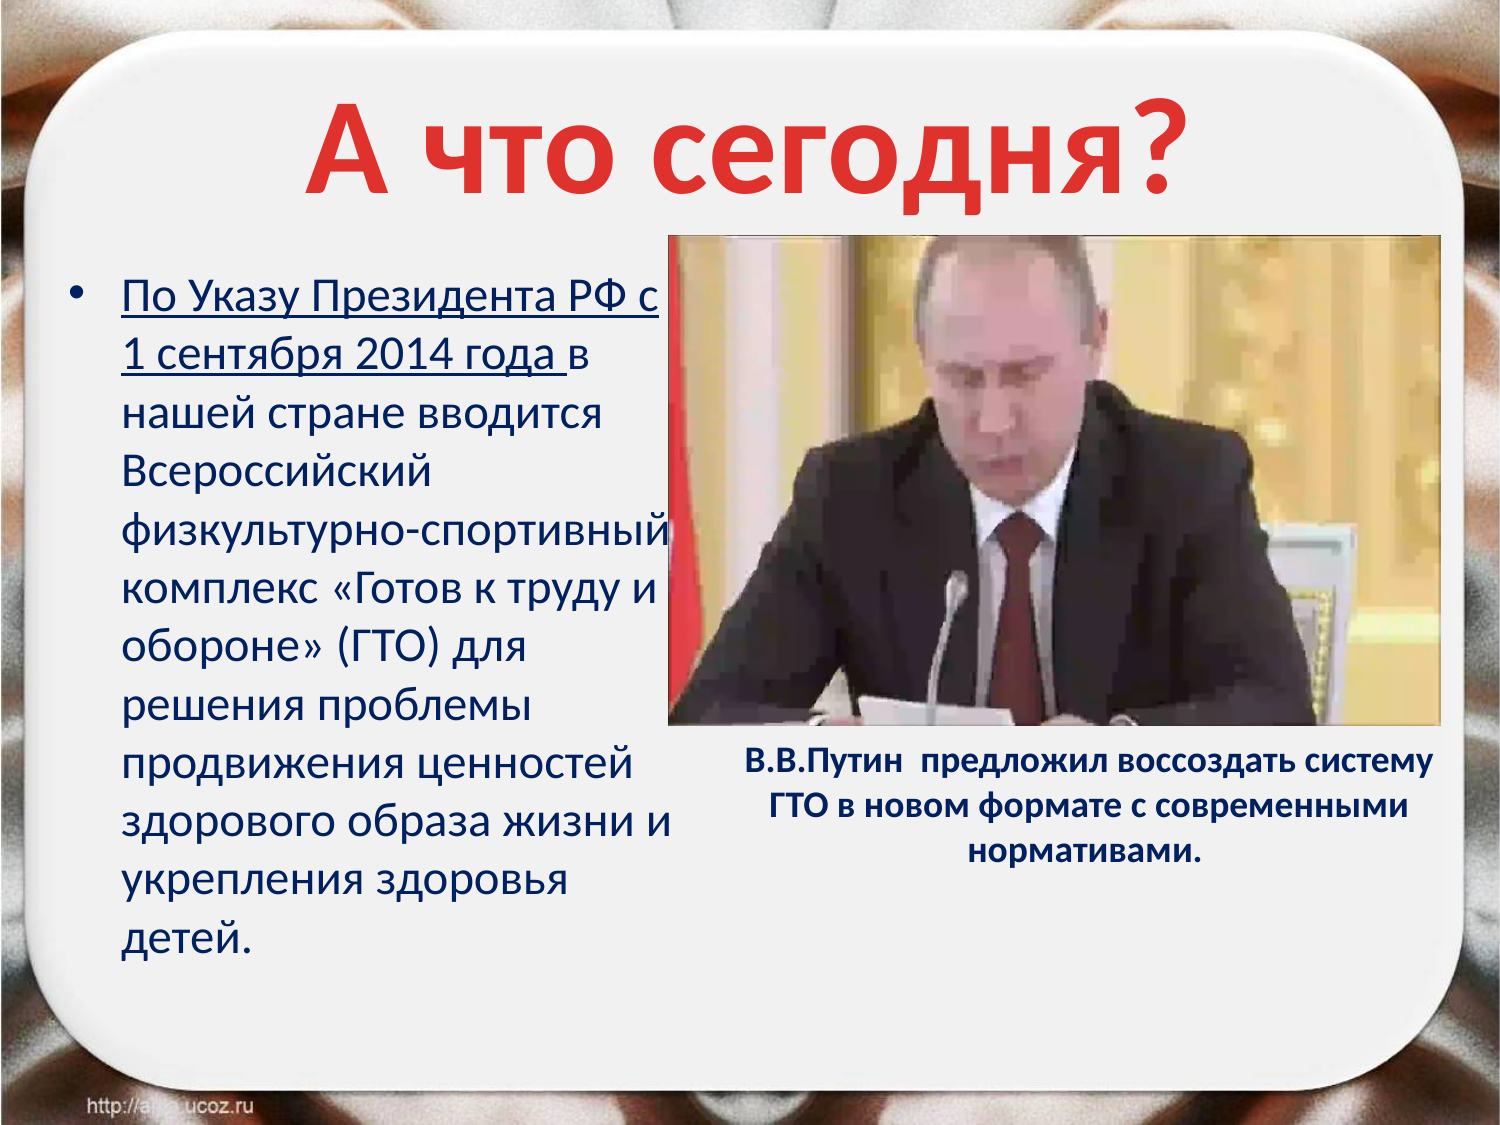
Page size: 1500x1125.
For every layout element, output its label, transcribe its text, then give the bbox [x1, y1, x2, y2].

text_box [667, 234, 1442, 727]
list По Указу Президента РФ с 1 сентября 2014 года в нашей стране вводится Всероссийский физкультурно-спортивный комплекс «Готов к труду и обороне» (ГТО) для решения проблемы продвижения ценностей здорового образа жизни и укрепления здоровья детей. [53, 255, 691, 982]
picture [0, 0, 1500, 1125]
text_box В.В.Путин предложил воссоздать систему ГТО в новом формате с современными нормативами. [714, 727, 1465, 878]
title А что сегодня? [75, 45, 1425, 233]
